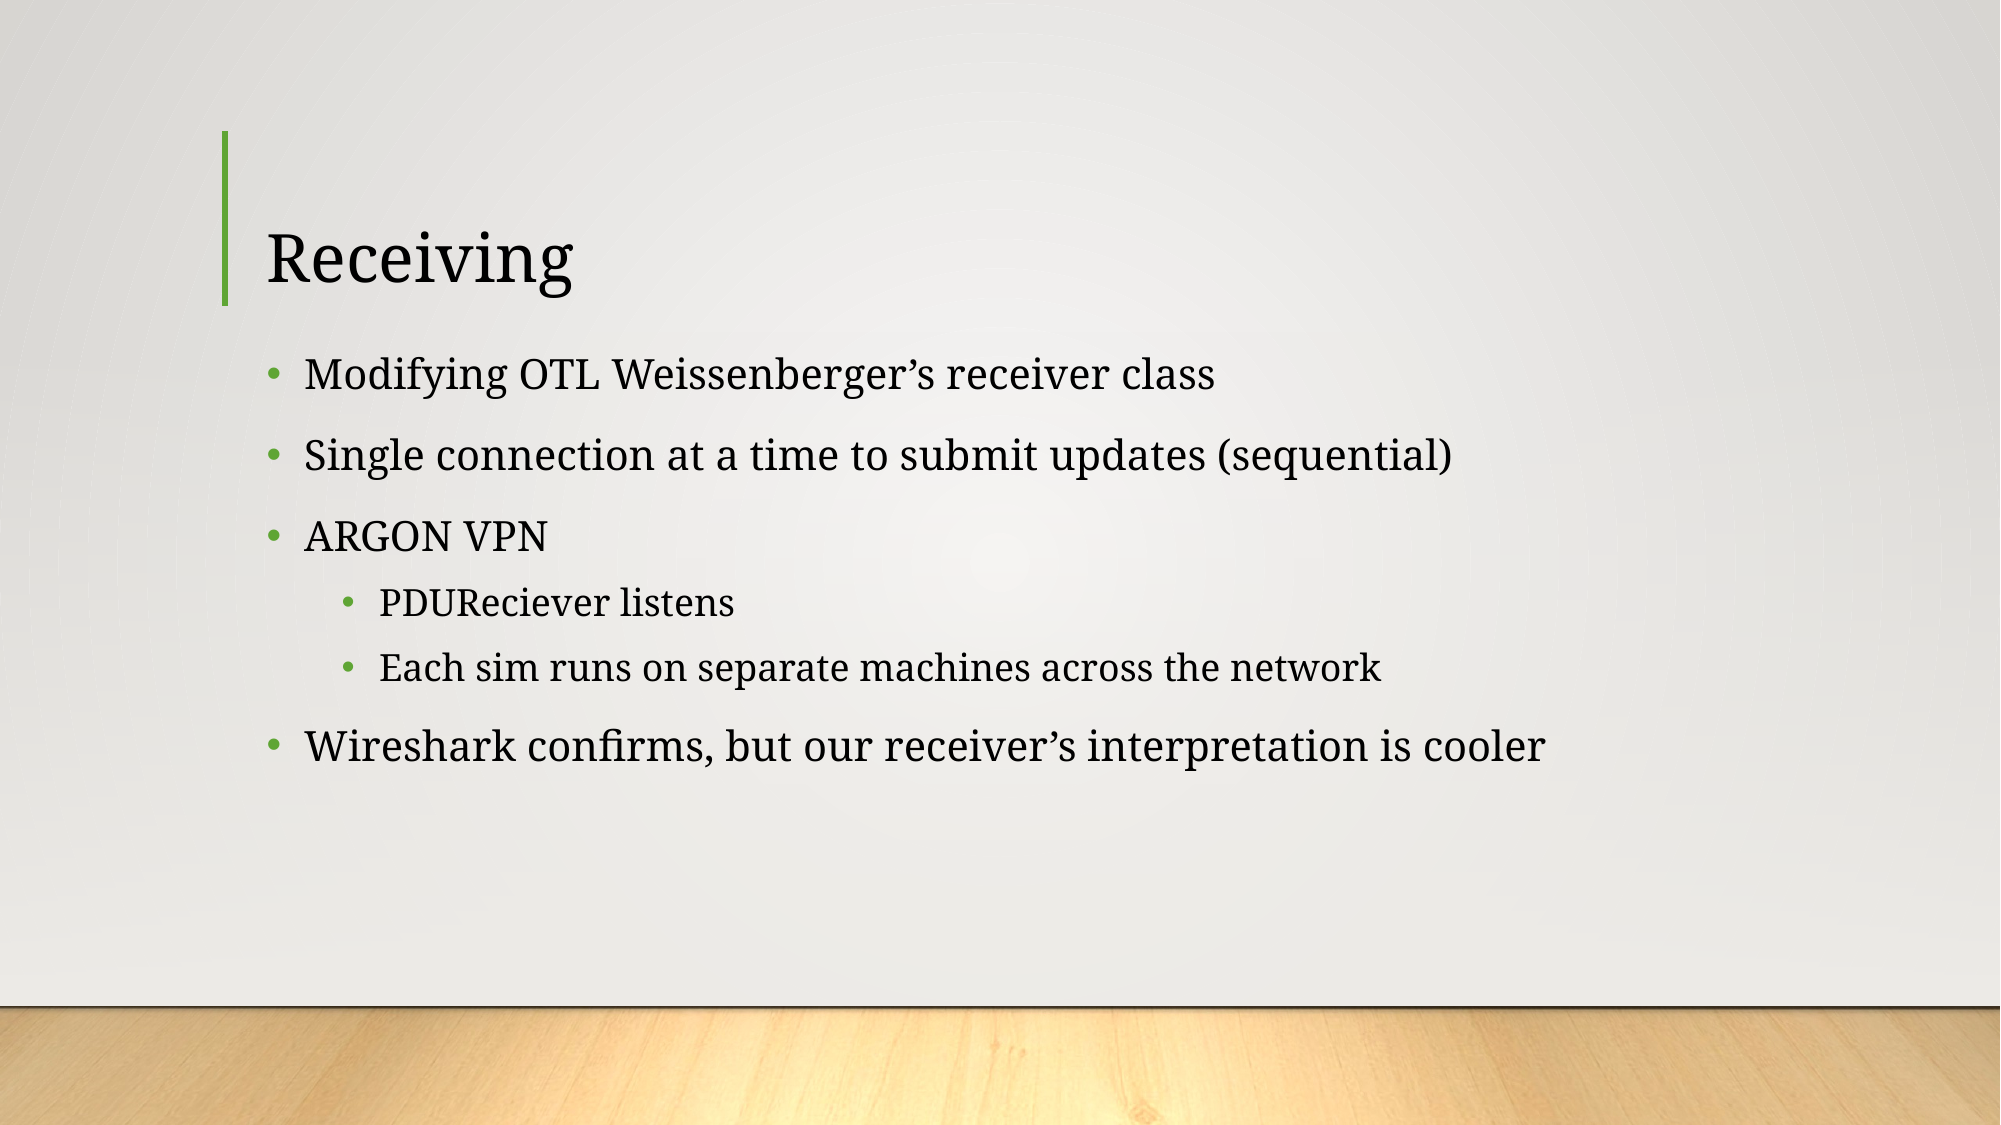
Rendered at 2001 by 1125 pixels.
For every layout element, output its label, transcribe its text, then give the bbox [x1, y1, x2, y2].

picture [0, 1006, 2000, 1125]
title Receiving [251, 131, 1814, 305]
list Modifying OTL Weissenberger’s receiver class Single connection at a time to submit updates (sequential) ARGON VPN PDUReciever listens Each sim runs on separate machines across the network Wireshark confirms, but our receiver’s interpretation is cooler [251, 330, 1814, 897]
